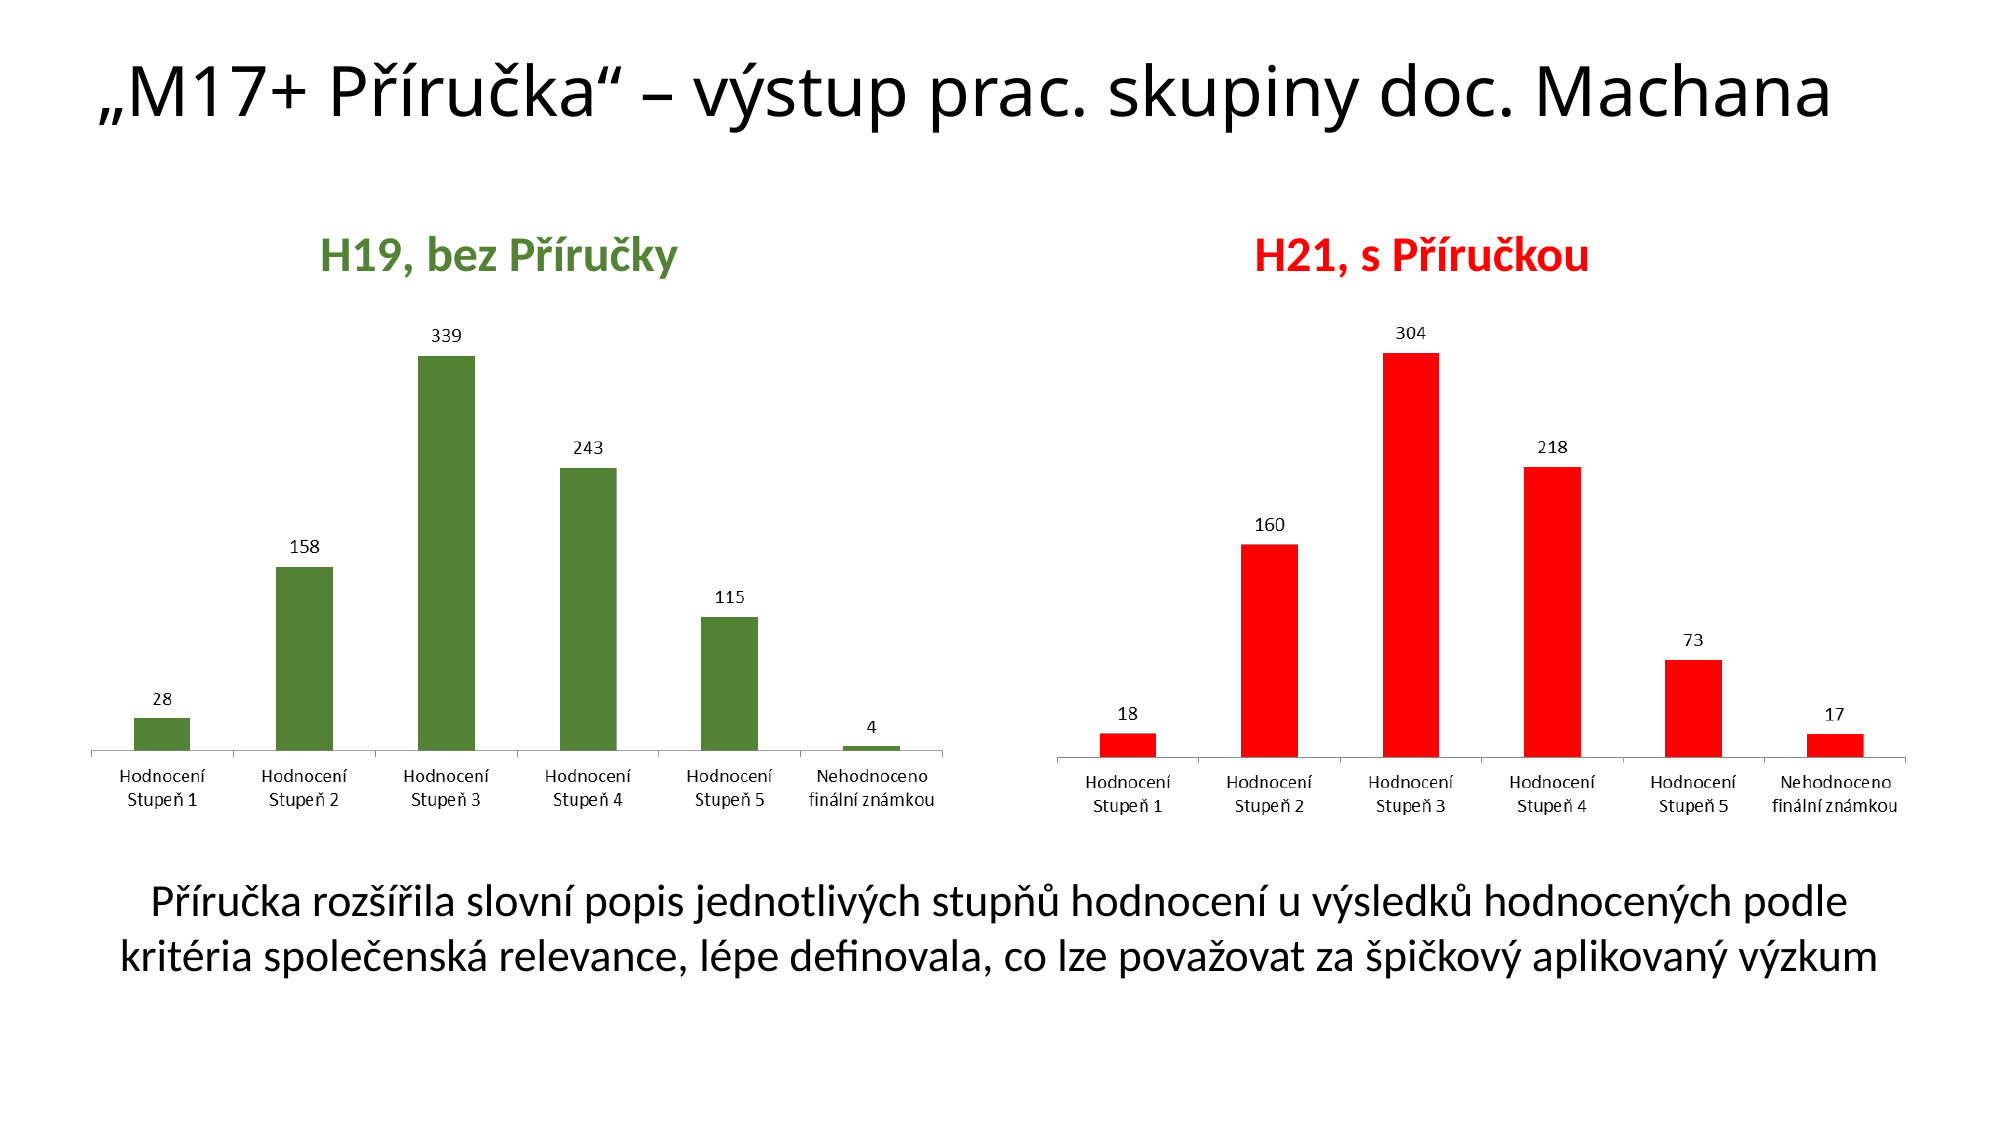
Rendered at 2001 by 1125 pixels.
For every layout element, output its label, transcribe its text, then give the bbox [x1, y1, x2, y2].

picture [81, 262, 953, 863]
picture [1046, 283, 1916, 842]
title „M17+ Příručka“ – výstup prac. skupiny doc. Machana [82, 17, 1918, 172]
text_box Příručka rozšířila slovní popis jednotlivých stupňů hodnocení u výsledků hodnocených podle kritéria společenská relevance, lépe definovala, co lze považovat za špičkový aplikovaný výzkum [82, 862, 1918, 1043]
text_box H19, bez Příručky [305, 214, 694, 262]
text_box H21, s Příručkou [1239, 214, 1606, 283]
